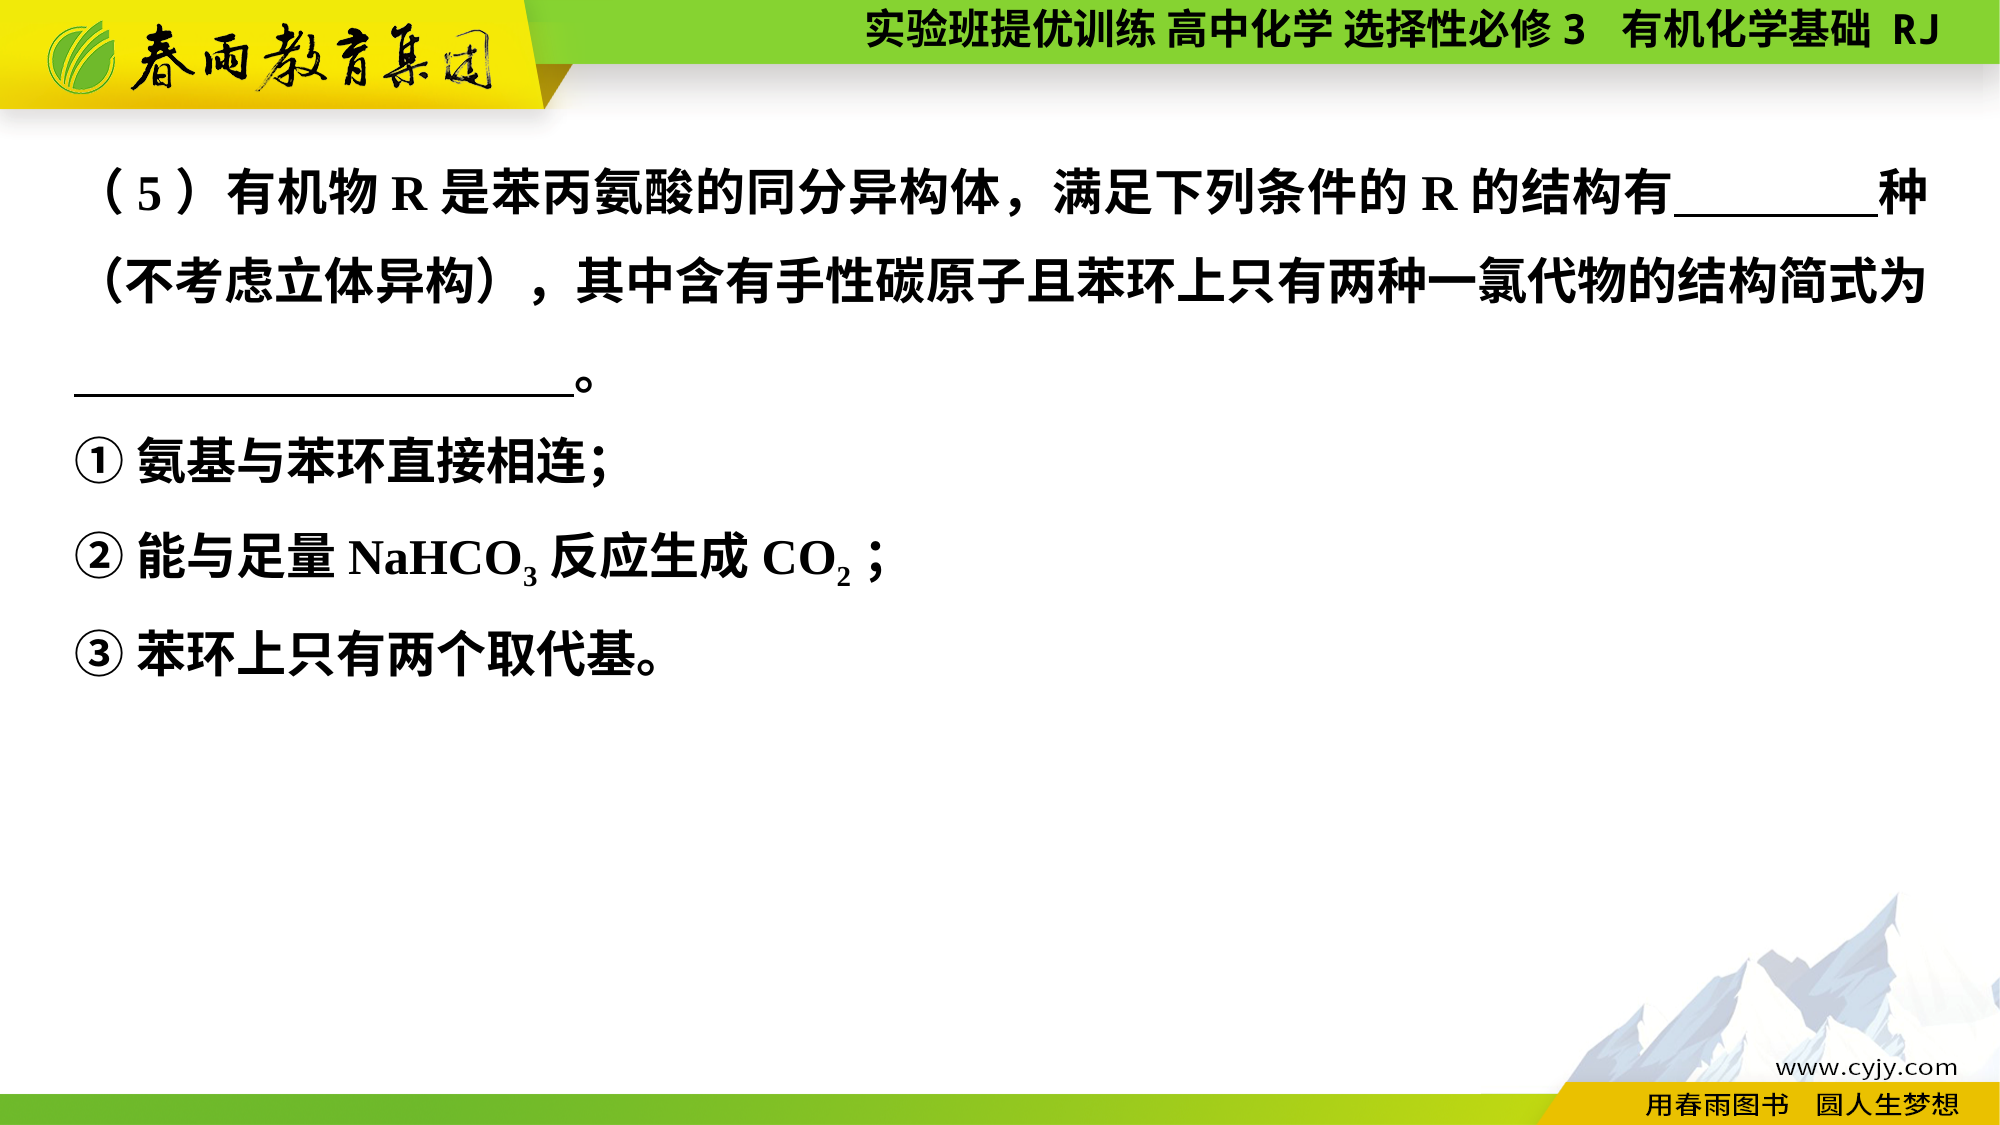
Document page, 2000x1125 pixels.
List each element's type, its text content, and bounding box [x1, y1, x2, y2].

picture [0, 0, 2000, 1125]
list （5）有机物R是苯丙氨酸的同分异构体，满足下列条件的R的结构有 种（不考虑立体异构），其中含有手性碳原子且苯环上只有两种一氯代物的结构简式为 。 ①氨基与苯环直接相连； ②能与足量NaHCO3反应生成CO2； ③苯环上只有两个取代基。 [59, 122, 1944, 672]
